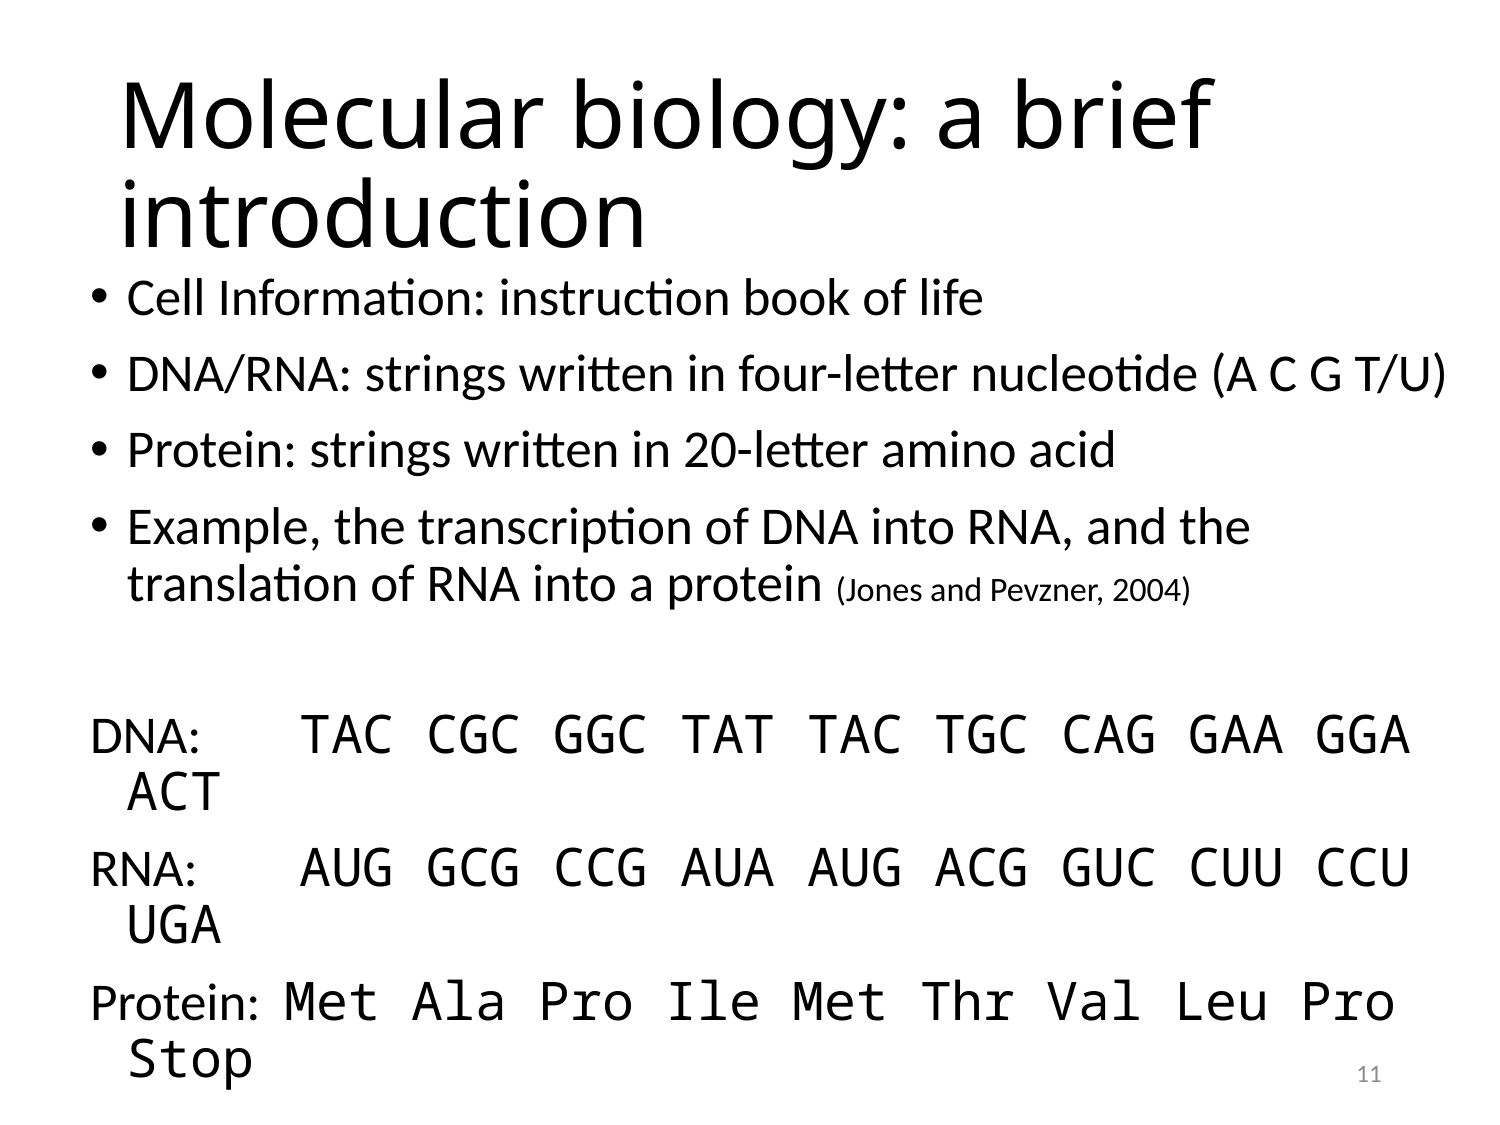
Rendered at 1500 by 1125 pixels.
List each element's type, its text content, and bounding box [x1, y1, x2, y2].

list Cell Information: instruction book of life DNA/RNA: strings written in four-letter nucleotide (A C G T/U) Protein: strings written in 20-letter amino acid Example, the transcription of DNA into RNA, and the translation of RNA into a protein (Jones and Pevzner, 2004) DNA: TAC CGC GGC TAT TAC TGC CAG GAA GGA ACT RNA: AUG GCG CCG AUA AUG ACG GUC CUU CCU UGA Protein: Met Ala Pro Ile Met Thr Val Leu Pro Stop [75, 262, 1475, 1100]
slide_number 11 [1059, 1042, 1397, 1103]
title Molecular biology: a brief introduction [103, 59, 1397, 262]
